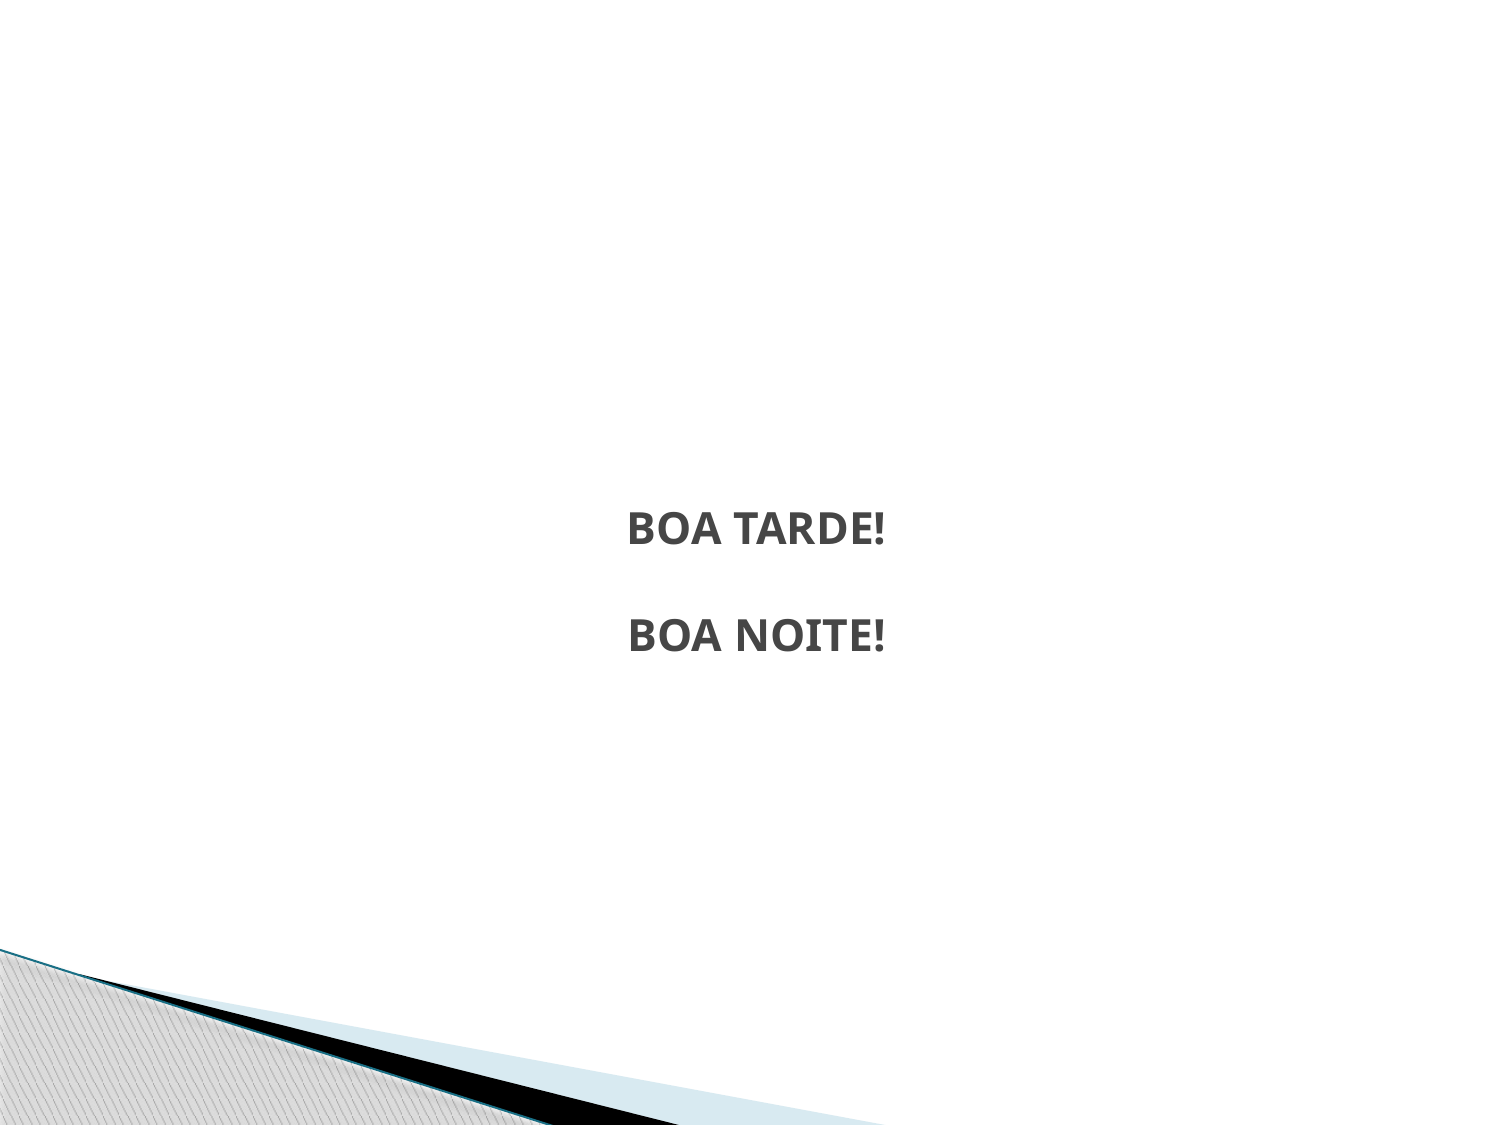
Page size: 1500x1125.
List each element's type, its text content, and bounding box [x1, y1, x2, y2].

title BOA TARDE! BOA NOITE! [82, 492, 1432, 668]
